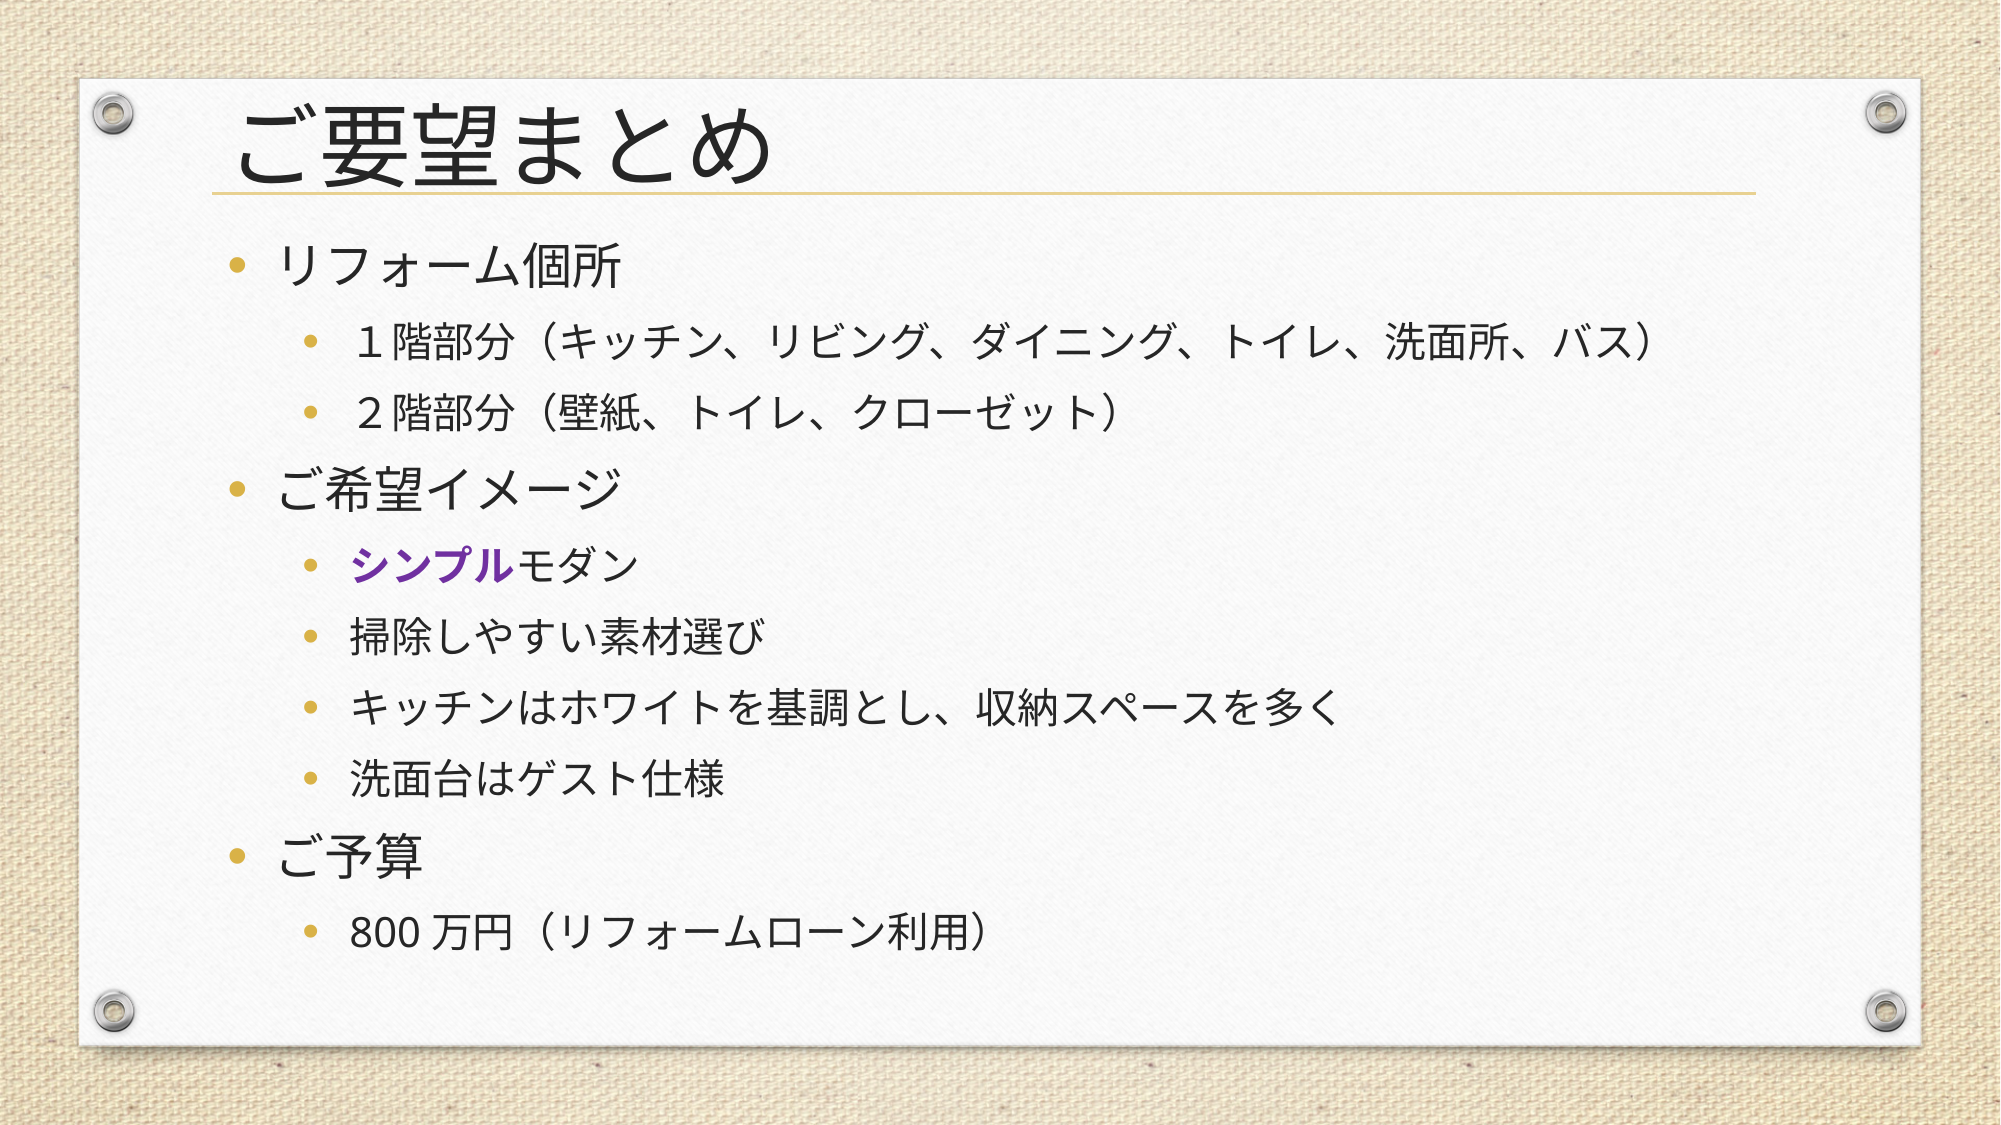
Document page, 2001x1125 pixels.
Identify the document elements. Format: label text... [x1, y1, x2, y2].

picture [0, 0, 2001, 1125]
list リフォーム個所 １階部分（キッチン、リビング、ダイニング、トイレ、洗面所、バス） ２階部分（壁紙、トイレ、クローゼット） ご希望イメージ シンプルモダン 掃除しやすい素材選び キッチンはホワイトを基調とし、収納スペースを多く 洗面台はゲスト仕様 ご予算 800万円（リフォームローン利用） [212, 227, 1788, 964]
title ご要望まとめ [212, 95, 1788, 193]
